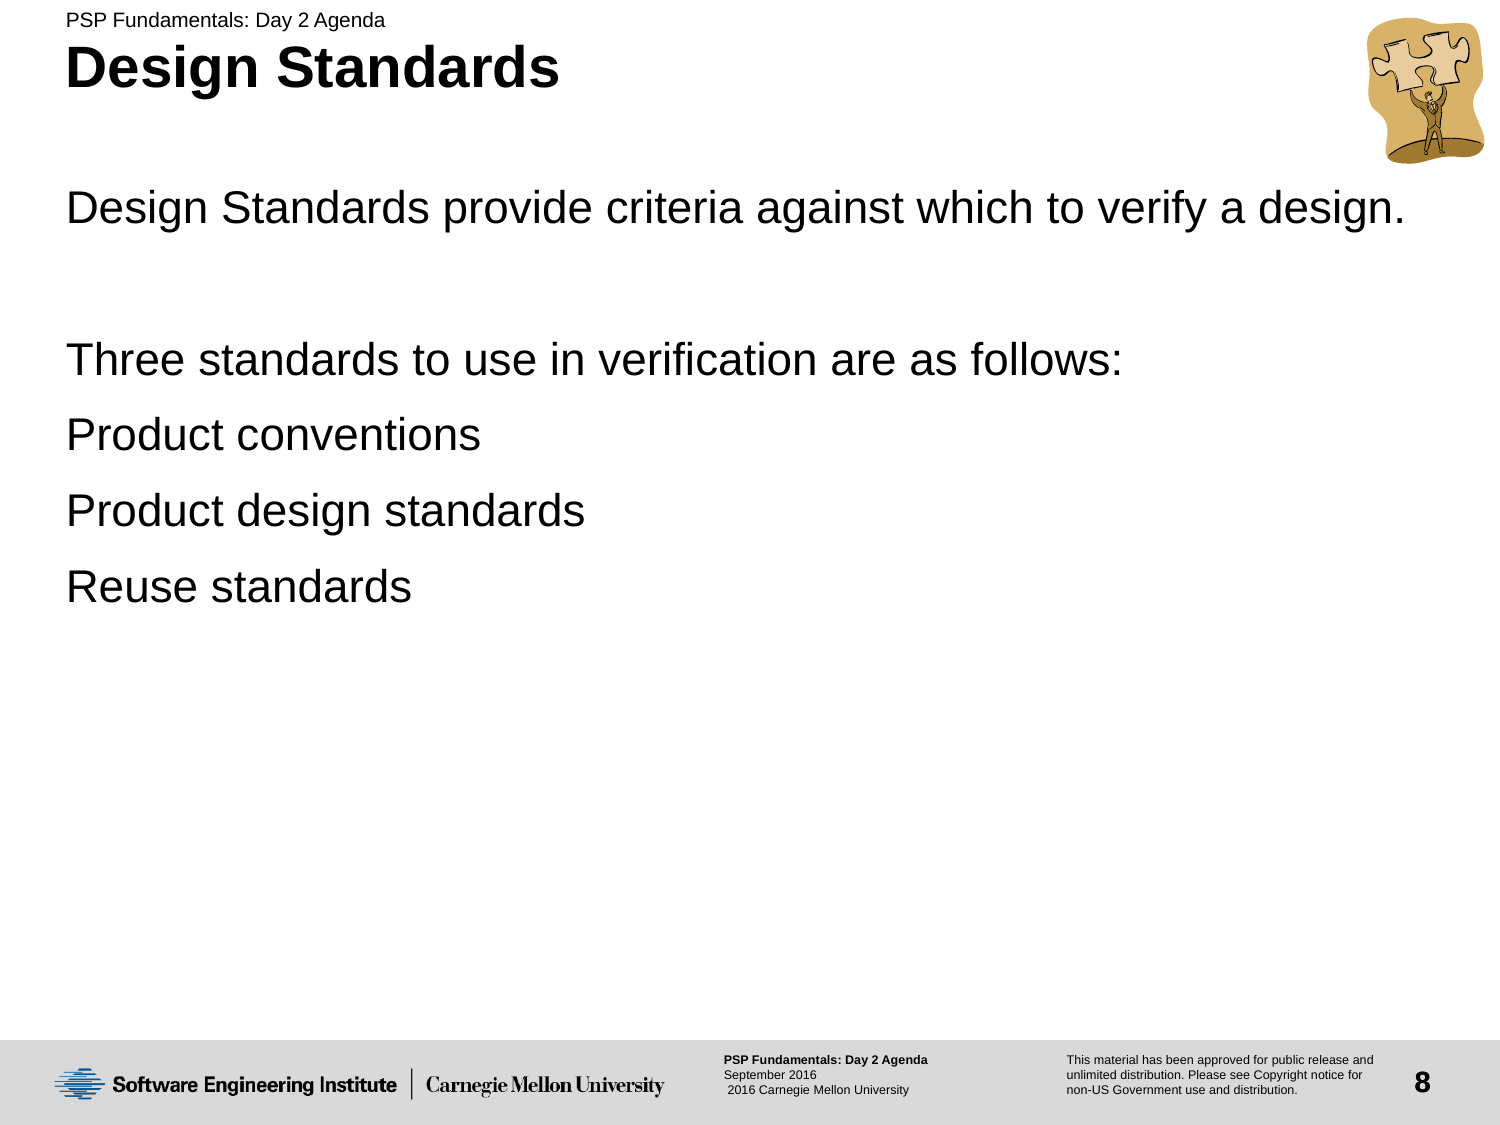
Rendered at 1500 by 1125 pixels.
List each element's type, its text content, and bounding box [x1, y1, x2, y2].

list Design Standards provide criteria against which to verify a design. Three standards to use in verification are as follows: Product conventions Product design standards Reuse standards [65, 177, 1431, 1000]
title Design Standards [65, 37, 1366, 148]
picture [46, 1061, 673, 1104]
picture [1366, 14, 1486, 164]
